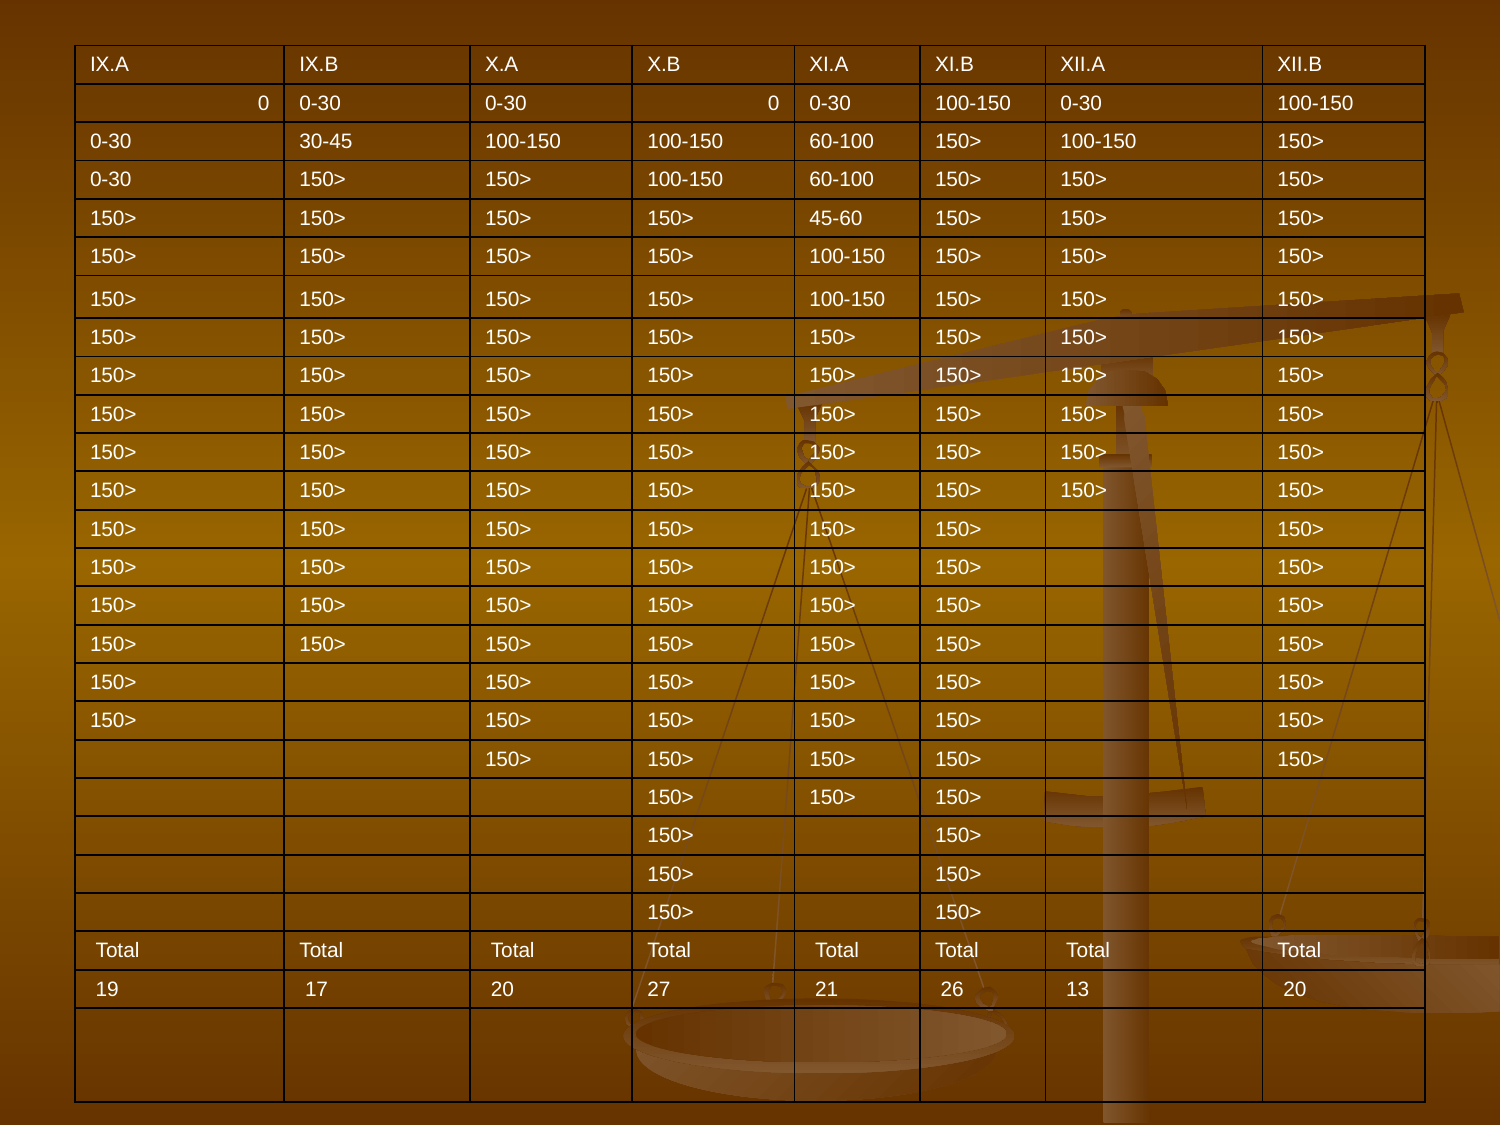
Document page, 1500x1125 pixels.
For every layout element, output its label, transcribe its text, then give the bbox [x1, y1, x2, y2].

table_cell 150> [795, 396, 919, 432]
table_cell 150> [921, 664, 1045, 700]
table_cell Total [1263, 932, 1424, 969]
table_cell 150> [1263, 123, 1424, 160]
table_cell 150> [471, 434, 631, 470]
table_cell [471, 894, 631, 930]
table_cell [285, 1009, 469, 1101]
table_cell [1263, 856, 1424, 892]
table_cell 150> [921, 779, 1045, 815]
table_cell 150> [76, 238, 283, 275]
table_cell 150> [76, 396, 283, 432]
table_cell 150> [921, 856, 1045, 892]
table_cell 150> [795, 434, 919, 470]
table_cell 150> [1263, 511, 1424, 547]
table_cell 150> [1263, 549, 1424, 585]
table_header XII.B [1263, 46, 1424, 83]
table_cell 150> [471, 664, 631, 700]
table_cell [1046, 587, 1262, 624]
table_cell 150> [285, 357, 469, 394]
table_header IX.B [285, 46, 469, 83]
table_cell [1263, 779, 1424, 815]
table_cell 150> [795, 779, 919, 815]
table_cell 45-60 [795, 200, 919, 236]
table_cell [1263, 817, 1424, 854]
table_cell 150> [633, 434, 794, 470]
table_cell 150> [1263, 434, 1424, 470]
table_cell 150> [921, 123, 1045, 160]
table_cell [1263, 894, 1424, 930]
table_cell [285, 856, 469, 892]
table_cell 150> [633, 894, 794, 930]
table_cell [285, 817, 469, 854]
table_cell 150> [471, 626, 631, 662]
table_cell 150> [471, 472, 631, 509]
table_cell 100-150 [471, 123, 631, 160]
table_cell 150> [1263, 396, 1424, 432]
table_cell 150> [921, 434, 1045, 470]
table_cell [471, 817, 631, 854]
table_cell 100-150 [795, 276, 919, 317]
table_cell 150> [921, 511, 1045, 547]
table_cell 100-150 [795, 238, 919, 275]
table_cell 150> [285, 161, 469, 198]
table_cell 150> [285, 587, 469, 624]
table_cell [1046, 894, 1262, 930]
table_cell [921, 1009, 1045, 1101]
table_cell 150> [633, 549, 794, 585]
table_header X.B [633, 46, 794, 83]
table_cell 150> [633, 357, 794, 394]
table_cell 150> [795, 319, 919, 356]
table_cell 150> [795, 664, 919, 700]
table_cell 150> [285, 319, 469, 356]
table_cell 150> [633, 779, 794, 815]
table_cell [471, 779, 631, 815]
table_cell 0-30 [285, 85, 469, 121]
table_cell 150> [285, 396, 469, 432]
table_cell 150> [921, 200, 1045, 236]
table_cell [633, 1009, 794, 1101]
table_cell 150> [795, 357, 919, 394]
table_cell 150> [633, 741, 794, 777]
table_cell 150> [633, 587, 794, 624]
table_cell [285, 894, 469, 930]
table_cell 150> [1263, 587, 1424, 624]
table_cell [1046, 549, 1262, 585]
table_cell 150> [1046, 276, 1262, 317]
table_cell 150> [633, 856, 794, 892]
table_cell Total [1046, 932, 1262, 969]
table_cell [76, 779, 283, 815]
table_cell [76, 1009, 283, 1101]
table_cell 150> [471, 319, 631, 356]
table_cell 150> [76, 511, 283, 547]
table_cell 60-100 [795, 161, 919, 198]
table_cell 150> [1046, 434, 1262, 470]
table_cell 20 [1263, 971, 1424, 1007]
table_cell 150> [76, 276, 283, 317]
table_cell 150> [471, 238, 631, 275]
table_cell Total [471, 932, 631, 969]
table_cell [1046, 779, 1262, 815]
table_cell 150> [1046, 396, 1262, 432]
table_cell 150> [471, 511, 631, 547]
table_cell 150> [1046, 238, 1262, 275]
table_cell [285, 779, 469, 815]
table_cell 150> [921, 587, 1045, 624]
table_cell 150> [633, 276, 794, 317]
table_cell 100-150 [633, 161, 794, 198]
table_cell 150> [633, 238, 794, 275]
table_cell 150> [76, 357, 283, 394]
table_cell 150> [921, 817, 1045, 854]
table_cell 150> [921, 357, 1045, 394]
table_cell 150> [1046, 472, 1262, 509]
table_header IX.A [76, 46, 283, 83]
table_cell 150> [285, 276, 469, 317]
table_header XII.A [1046, 46, 1262, 83]
table_cell [471, 856, 631, 892]
table_cell 150> [76, 626, 283, 662]
table_cell 150> [1263, 626, 1424, 662]
table_cell [1046, 626, 1262, 662]
table_cell 150> [1263, 200, 1424, 236]
table_cell 0 [633, 85, 794, 121]
table_cell 150> [633, 319, 794, 356]
table_cell 150> [471, 200, 631, 236]
table_cell 21 [795, 971, 919, 1007]
table_cell 150> [795, 549, 919, 585]
table_cell 150> [633, 626, 794, 662]
table_cell 150> [633, 511, 794, 547]
table_cell 150> [1263, 702, 1424, 739]
table_cell [76, 817, 283, 854]
table_header X.A [471, 46, 631, 83]
table_cell [795, 856, 919, 892]
table_cell 100-150 [1046, 123, 1262, 160]
table_cell 150> [1263, 238, 1424, 275]
table_cell 150> [76, 472, 283, 509]
table_cell 150> [285, 238, 469, 275]
table_cell 150> [795, 511, 919, 547]
table_cell 150> [921, 741, 1045, 777]
table_cell 150> [921, 319, 1045, 356]
table_cell 100-150 [921, 85, 1045, 121]
table_cell 150> [471, 396, 631, 432]
table_cell 0-30 [76, 123, 283, 160]
table_cell [1263, 1009, 1424, 1101]
table_cell 150> [285, 626, 469, 662]
table_cell 150> [1263, 276, 1424, 317]
table_cell 150> [76, 587, 283, 624]
table_cell 150> [633, 817, 794, 854]
table_cell 150> [795, 587, 919, 624]
table_cell 150> [921, 276, 1045, 317]
table_cell 150> [1263, 161, 1424, 198]
table_cell 150> [633, 472, 794, 509]
table_header XI.A [795, 46, 919, 83]
table_cell [285, 702, 469, 739]
table_cell 150> [76, 549, 283, 585]
table_cell 150> [471, 161, 631, 198]
table_cell 19 [76, 971, 283, 1007]
table_cell [795, 817, 919, 854]
table_cell 0-30 [795, 85, 919, 121]
table_cell 150> [1046, 357, 1262, 394]
table_cell 150> [921, 161, 1045, 198]
table_cell 150> [633, 200, 794, 236]
table_cell 150> [921, 626, 1045, 662]
table_header XI.B [921, 46, 1045, 83]
table_cell 150> [471, 587, 631, 624]
table_cell 150> [1046, 200, 1262, 236]
table_cell Total [921, 932, 1045, 969]
table_cell [285, 664, 469, 700]
table_cell 150> [795, 702, 919, 739]
table_cell 150> [285, 511, 469, 547]
table_cell [1046, 1009, 1262, 1101]
table_cell 150> [1263, 319, 1424, 356]
table_cell 0 [76, 85, 283, 121]
table_cell 0-30 [76, 161, 283, 198]
table_cell 100-150 [633, 123, 794, 160]
table_cell [471, 1009, 631, 1101]
table_cell [1046, 702, 1262, 739]
table_cell 0-30 [471, 85, 631, 121]
table_cell 150> [633, 664, 794, 700]
table_cell [795, 1009, 919, 1101]
table_cell Total [795, 932, 919, 969]
table_cell 150> [1263, 664, 1424, 700]
table_cell [1046, 817, 1262, 854]
table_cell 30-45 [285, 123, 469, 160]
table_cell 150> [921, 396, 1045, 432]
table_cell 150> [471, 357, 631, 394]
table_cell 150> [76, 664, 283, 700]
table_cell 150> [921, 894, 1045, 930]
table_cell 150> [921, 702, 1045, 739]
table_cell [795, 894, 919, 930]
table_cell 150> [285, 549, 469, 585]
table_cell 150> [921, 549, 1045, 585]
table_cell 100-150 [1263, 85, 1424, 121]
table_cell [76, 894, 283, 930]
table_cell Total [633, 932, 794, 969]
table_cell 150> [285, 434, 469, 470]
table_cell Total [76, 932, 283, 969]
table_cell [1046, 741, 1262, 777]
table_cell 150> [633, 396, 794, 432]
table_cell 150> [76, 434, 283, 470]
table_cell Total [285, 932, 469, 969]
table_cell 150> [1263, 472, 1424, 509]
table_cell 150> [633, 702, 794, 739]
table_cell 26 [921, 971, 1045, 1007]
table_cell 150> [1046, 161, 1262, 198]
table_cell 150> [285, 472, 469, 509]
table_cell 150> [76, 319, 283, 356]
table_cell [1046, 856, 1262, 892]
table_cell 60-100 [795, 123, 919, 160]
table_cell [1046, 511, 1262, 547]
table_cell 150> [285, 200, 469, 236]
table_cell 150> [1263, 741, 1424, 777]
table_cell [285, 741, 469, 777]
table_cell [76, 741, 283, 777]
table_cell 150> [471, 741, 631, 777]
table_cell 150> [471, 702, 631, 739]
table_cell 150> [921, 238, 1045, 275]
table_cell 150> [471, 276, 631, 317]
table_cell 13 [1046, 971, 1262, 1007]
table_cell 20 [471, 971, 631, 1007]
table_cell 150> [76, 200, 283, 236]
table_cell 150> [1046, 319, 1262, 356]
table_cell [76, 856, 283, 892]
table_cell 150> [795, 472, 919, 509]
table_cell [1046, 664, 1262, 700]
table_cell 150> [795, 741, 919, 777]
table_cell 150> [921, 472, 1045, 509]
table_cell 17 [285, 971, 469, 1007]
table_cell 150> [471, 549, 631, 585]
table_cell 150> [76, 702, 283, 739]
table_cell 27 [633, 971, 794, 1007]
table_cell 150> [795, 626, 919, 662]
table_cell 0-30 [1046, 85, 1262, 121]
table_cell 150> [1263, 357, 1424, 394]
